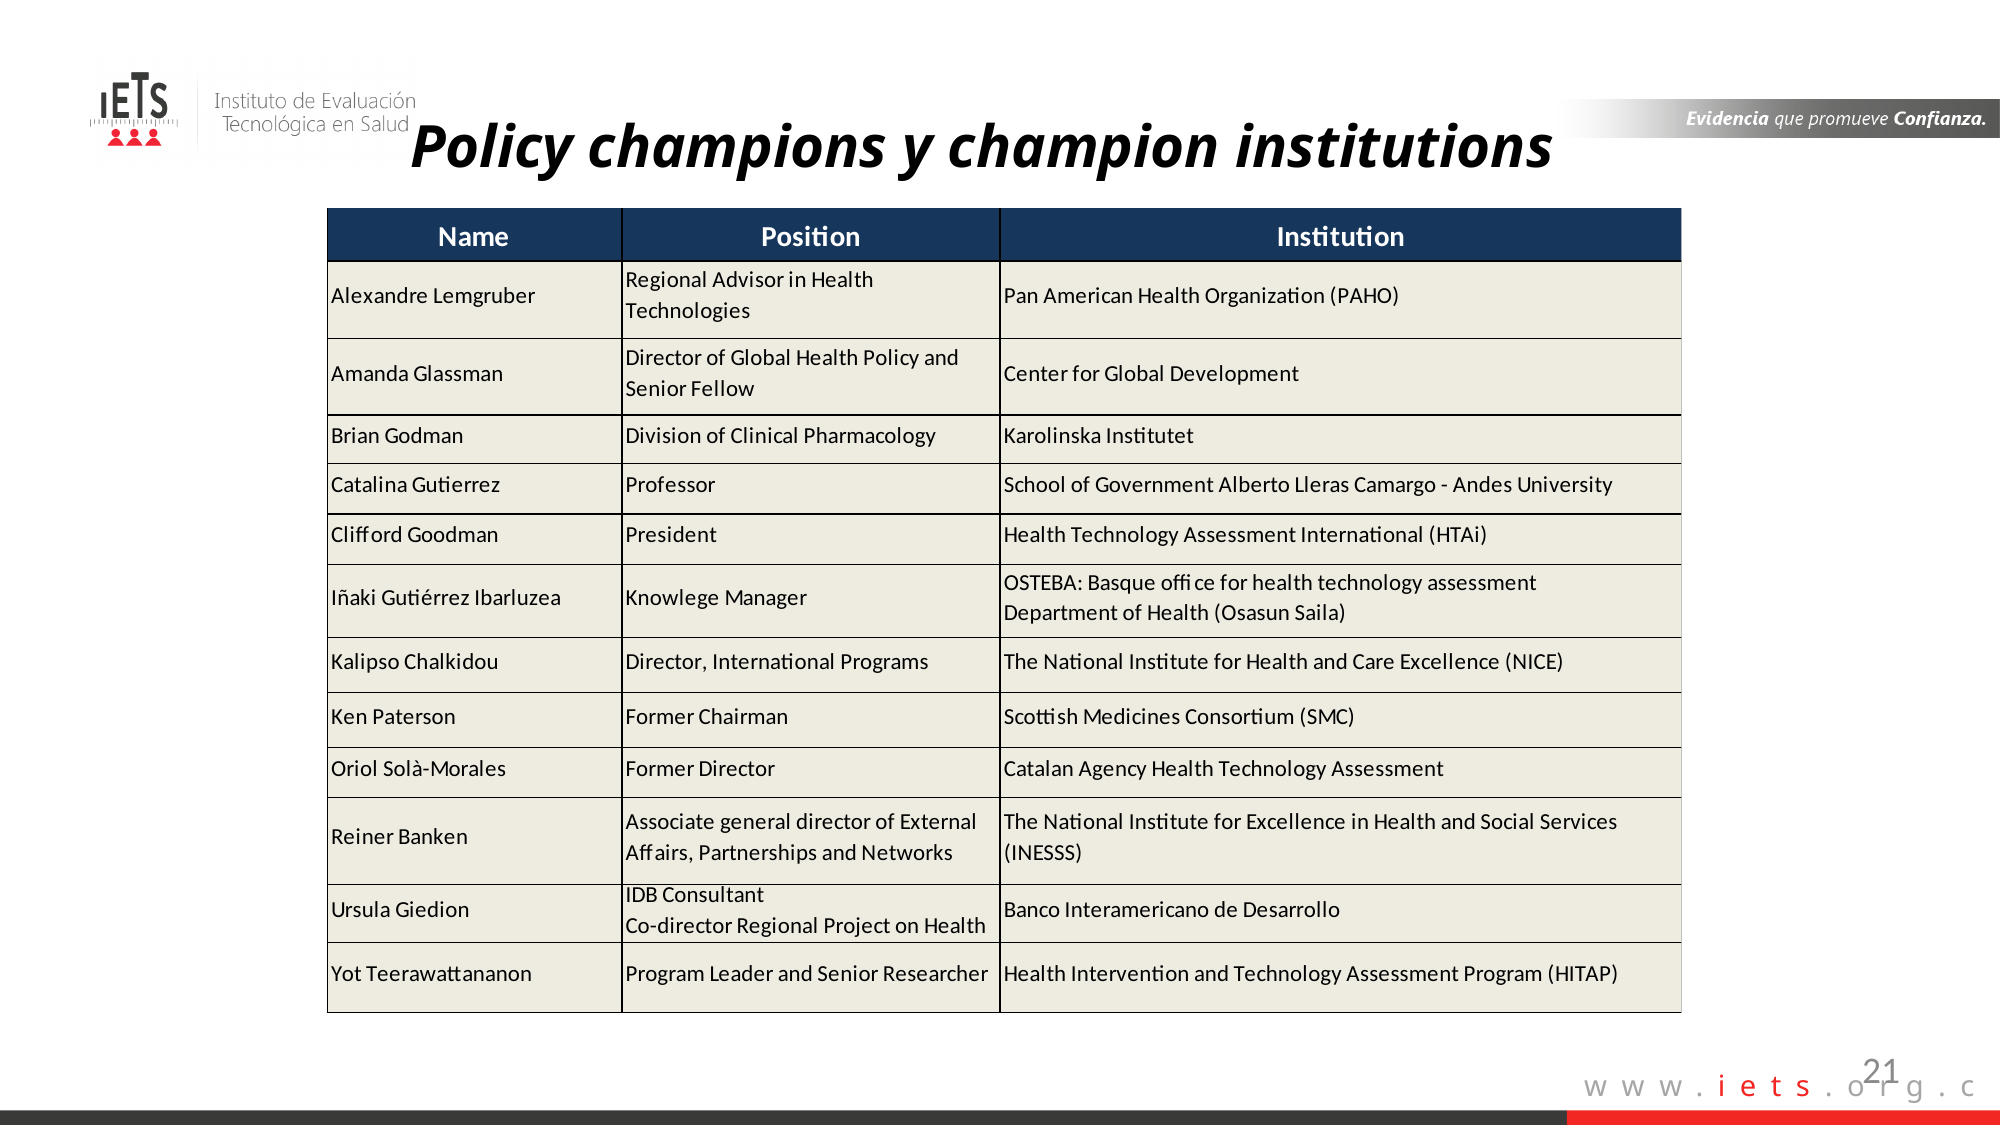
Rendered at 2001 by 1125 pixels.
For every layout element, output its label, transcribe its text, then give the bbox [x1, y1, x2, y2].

slide_number 21 [1440, 1046, 1900, 1103]
picture [1546, 99, 2000, 138]
text_box Policy champions y champion institutions [350, 101, 1615, 206]
picture [326, 208, 1683, 1014]
picture [90, 54, 422, 174]
